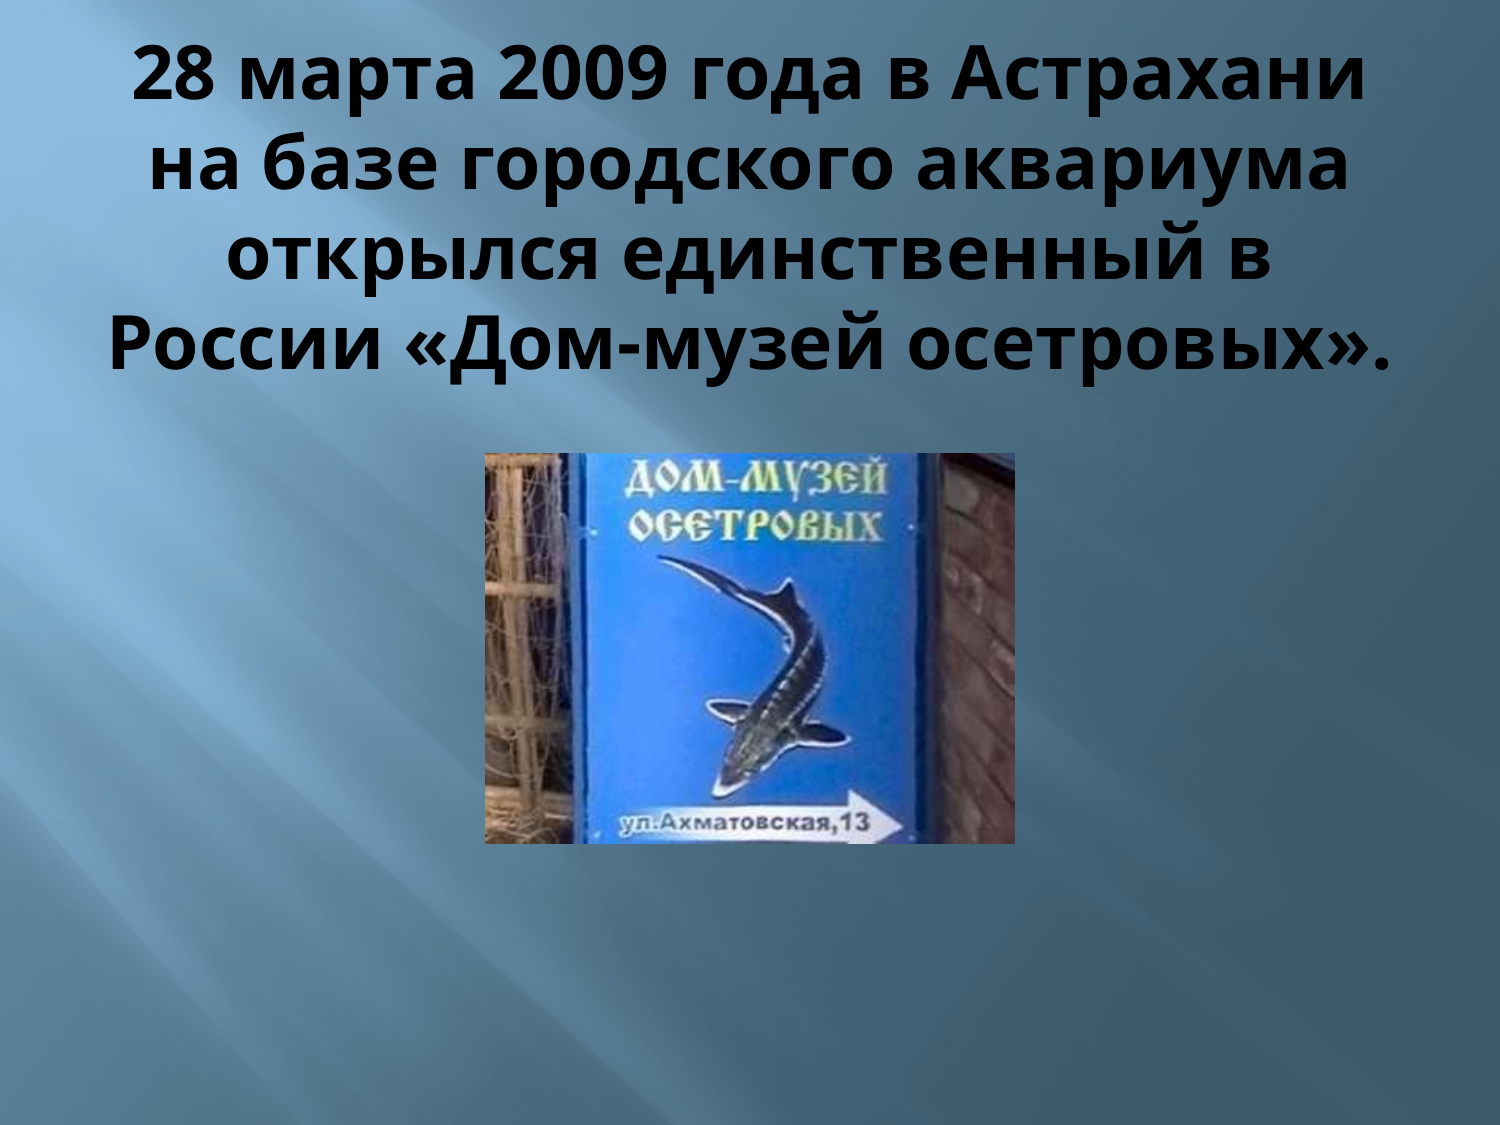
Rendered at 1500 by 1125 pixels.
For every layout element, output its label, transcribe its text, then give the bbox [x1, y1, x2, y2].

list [484, 453, 1016, 845]
title 28 марта 2009 года в Астрахани на базе городского аквариума открылся единственный в России «Дом-музей осетровых». [75, 45, 1425, 364]
